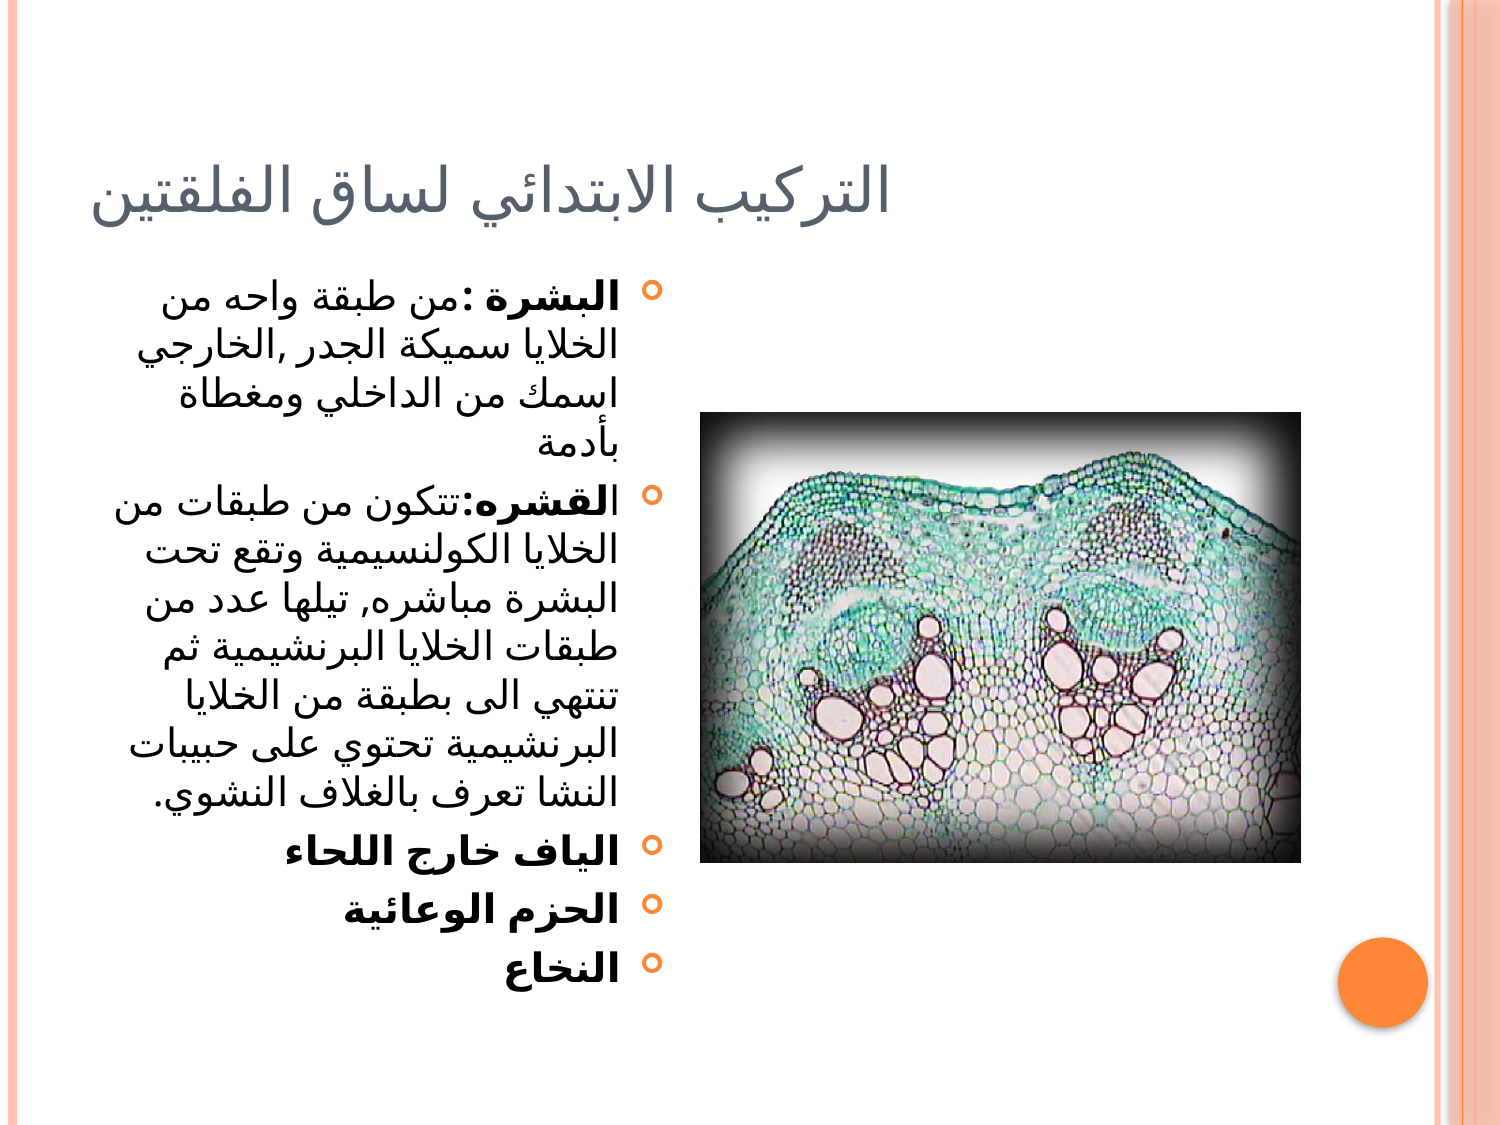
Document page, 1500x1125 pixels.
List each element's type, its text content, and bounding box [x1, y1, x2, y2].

list البشرة :من طبقة واحه من الخلايا سميكة الجدر ,الخارجي اسمك من الداخلي ومغطاة بأدمة القشره:تتكون من طبقات من الخلايا الكولنسيمية وتقع تحت البشرة مباشره, تيلها عدد من طبقات الخلايا البرنشيمية ثم تنتهي الى بطبقة من الخلايا البرنشيمية تحتوي على حبيبات النشا تعرف بالغلاف النشوي. الياف خارج اللحاء الحزم الوعائية النخاع [75, 262, 675, 1013]
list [699, 411, 1301, 863]
title التركيب الابتدائي لساق الفلقتين [75, 45, 1300, 233]
